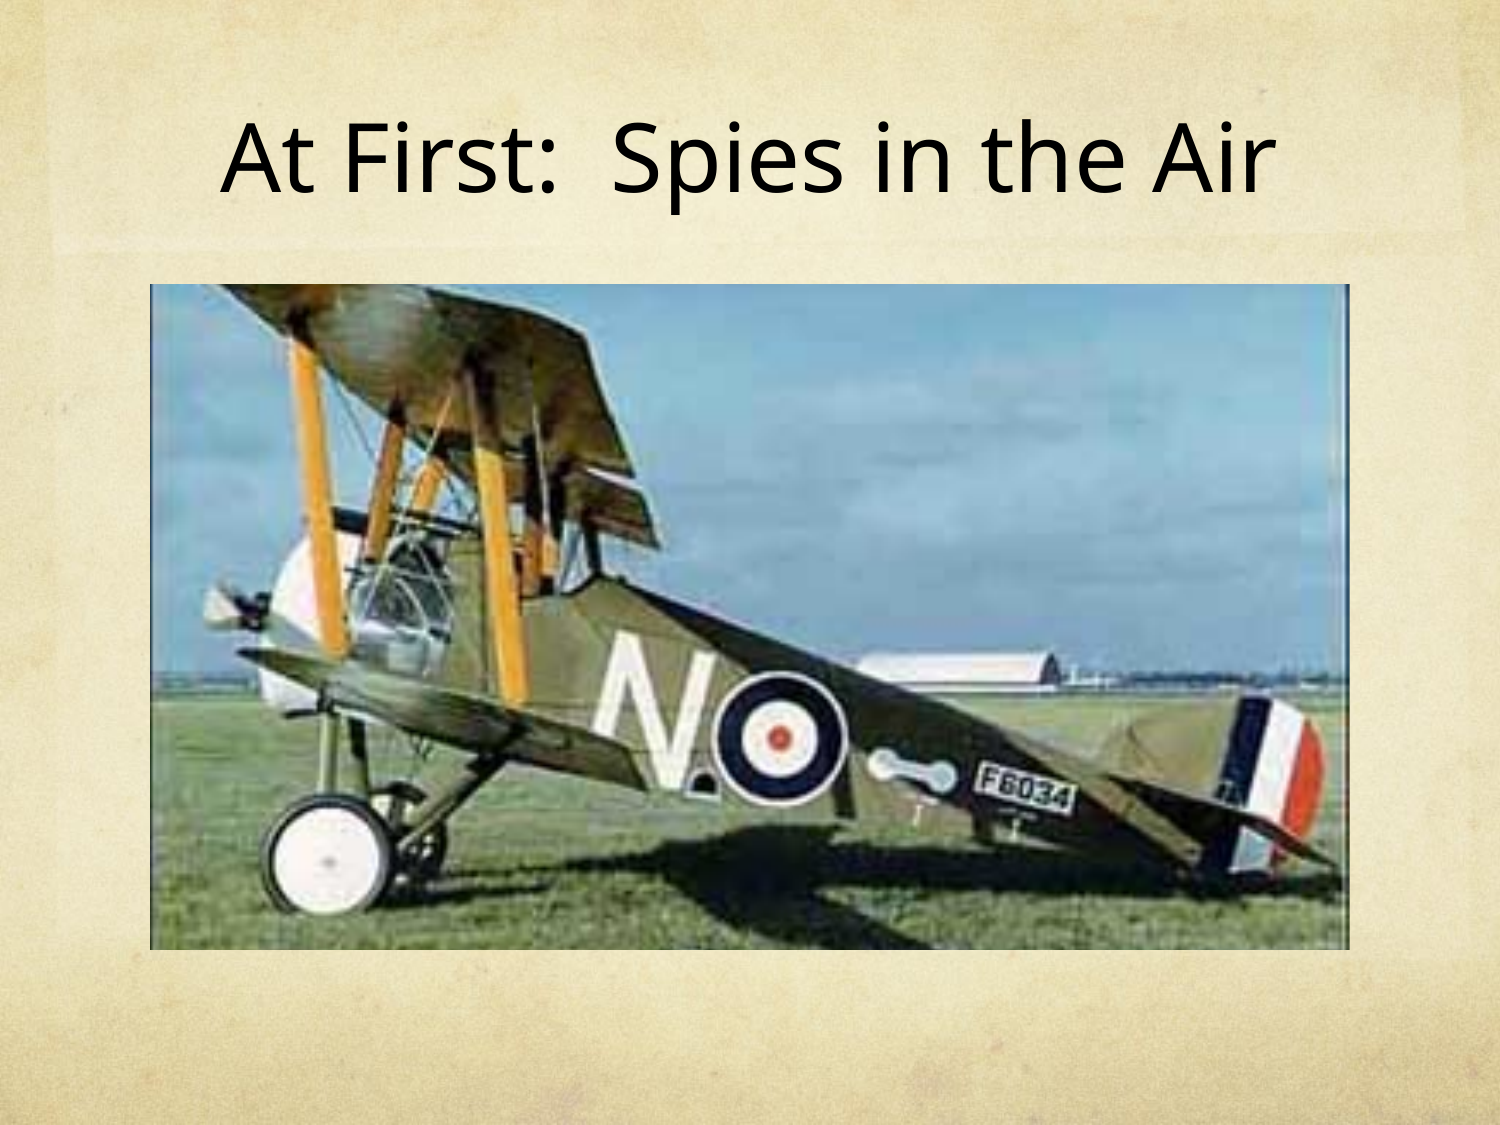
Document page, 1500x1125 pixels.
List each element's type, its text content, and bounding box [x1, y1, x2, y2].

title At First: Spies in the Air [150, 82, 1350, 225]
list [149, 284, 1351, 951]
picture [0, 0, 1500, 1125]
